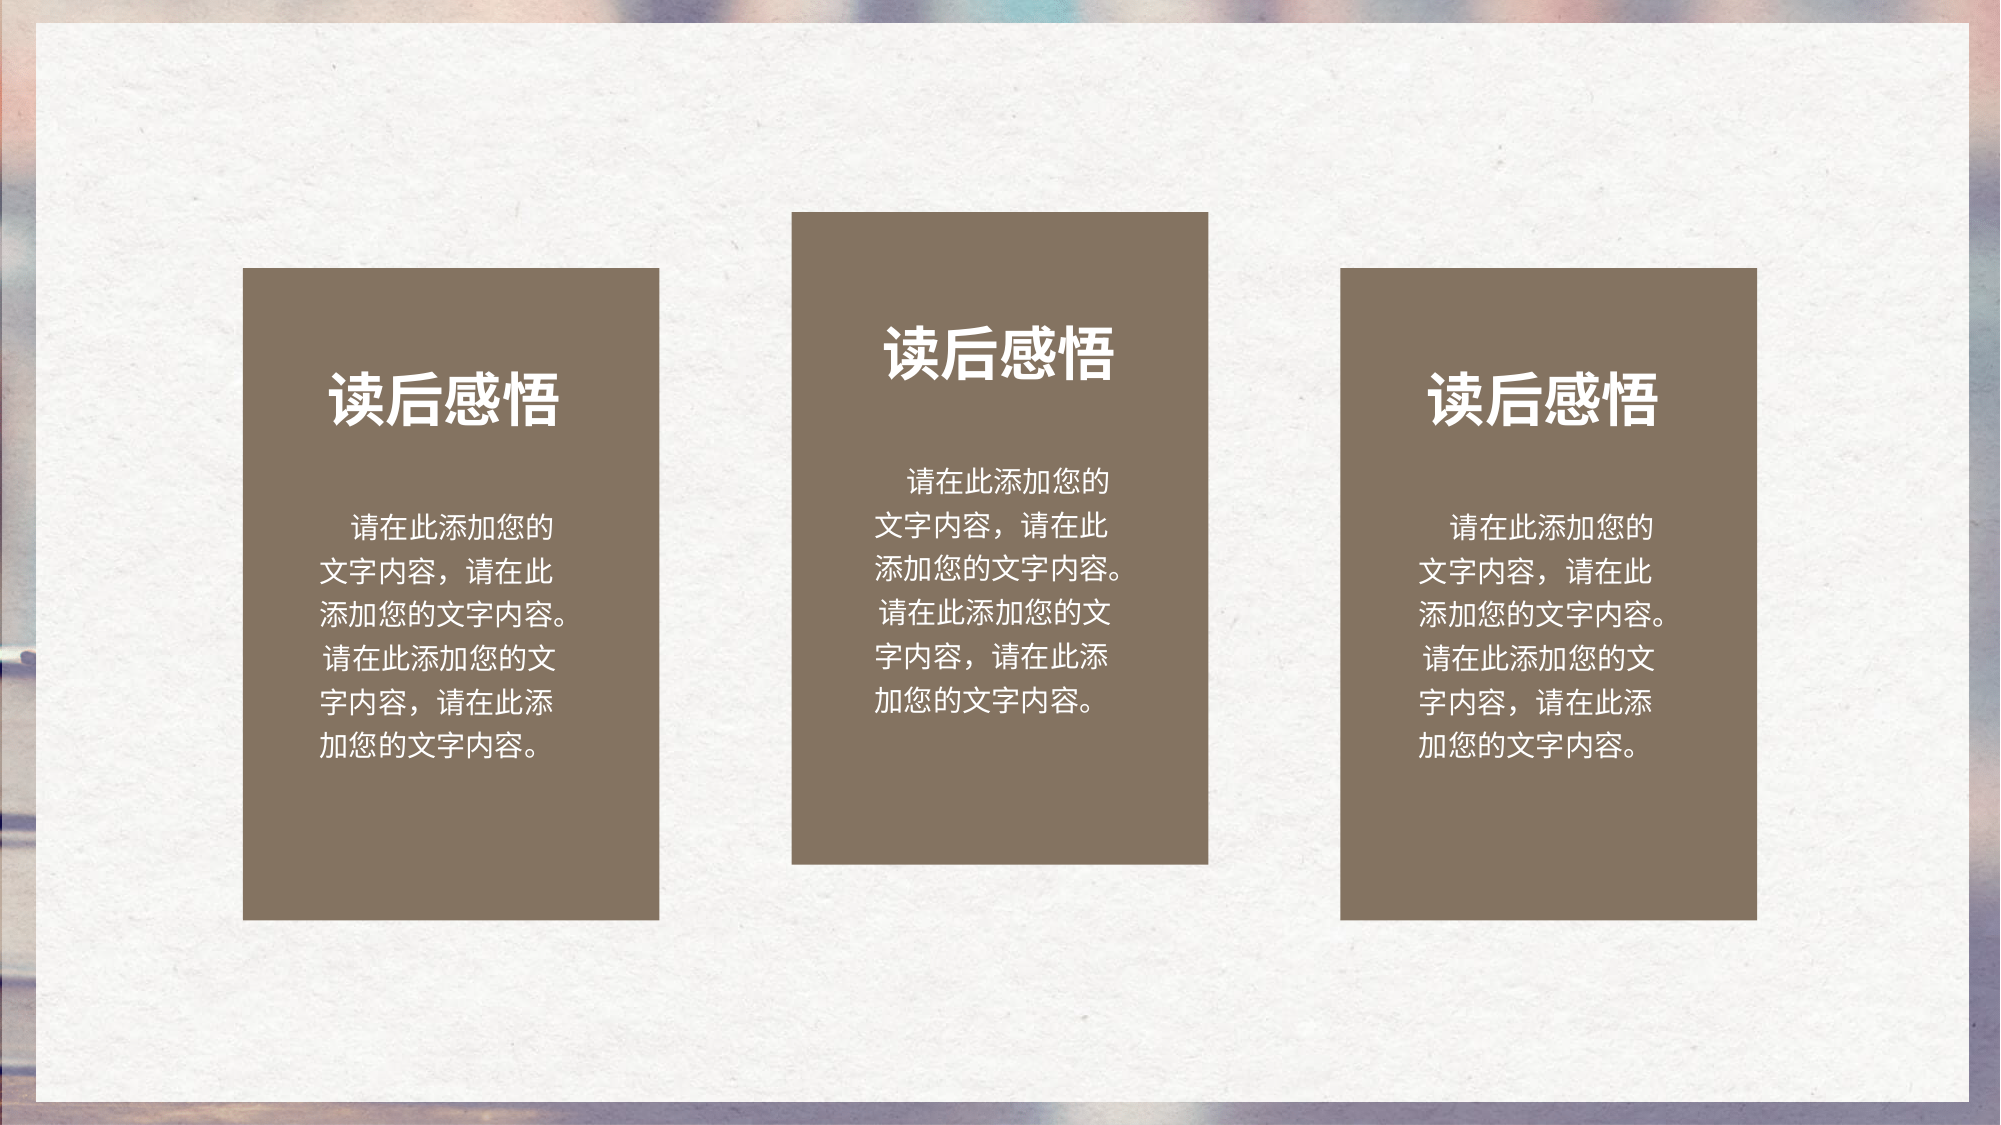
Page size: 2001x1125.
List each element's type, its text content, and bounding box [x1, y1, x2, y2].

text_box 读后感悟 [312, 355, 576, 441]
text_box 请在此添加您的文字内容，请在此添加您的文字内容。 请在此添加您的文字内容，请在此添加您的文字内容。 [1395, 492, 1677, 770]
text_box 请在此添加您的文字内容，请在此添加您的文字内容。 请在此添加您的文字内容，请在此添加您的文字内容。 [296, 492, 577, 770]
text_box [1339, 267, 1758, 922]
text_box 读后感悟 [867, 309, 1131, 395]
text_box 请在此添加您的文字内容，请在此添加您的文字内容。 请在此添加您的文字内容，请在此添加您的文字内容。 [851, 447, 1132, 725]
picture [0, 0, 2000, 1125]
text_box 读后感悟 [1411, 355, 1675, 441]
text_box [242, 267, 660, 922]
text_box [791, 211, 1209, 866]
